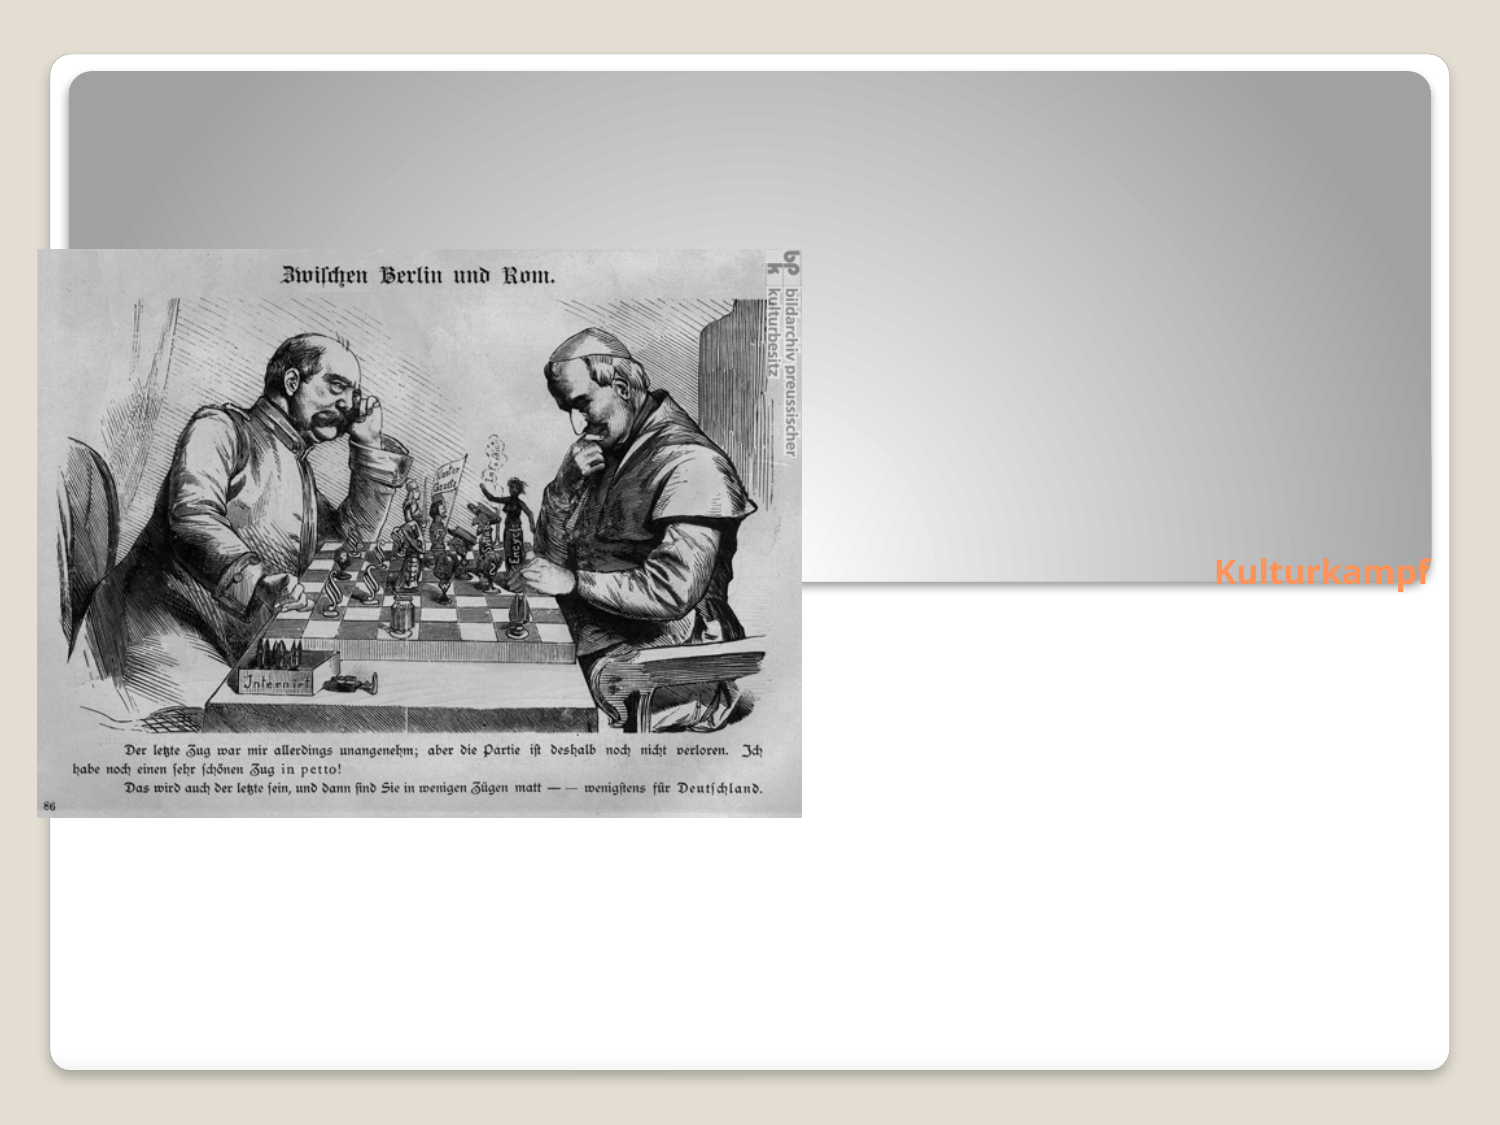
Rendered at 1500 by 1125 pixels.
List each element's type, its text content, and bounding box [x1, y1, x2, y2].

picture [37, 249, 802, 818]
title Kulturkampf [810, 298, 1438, 599]
